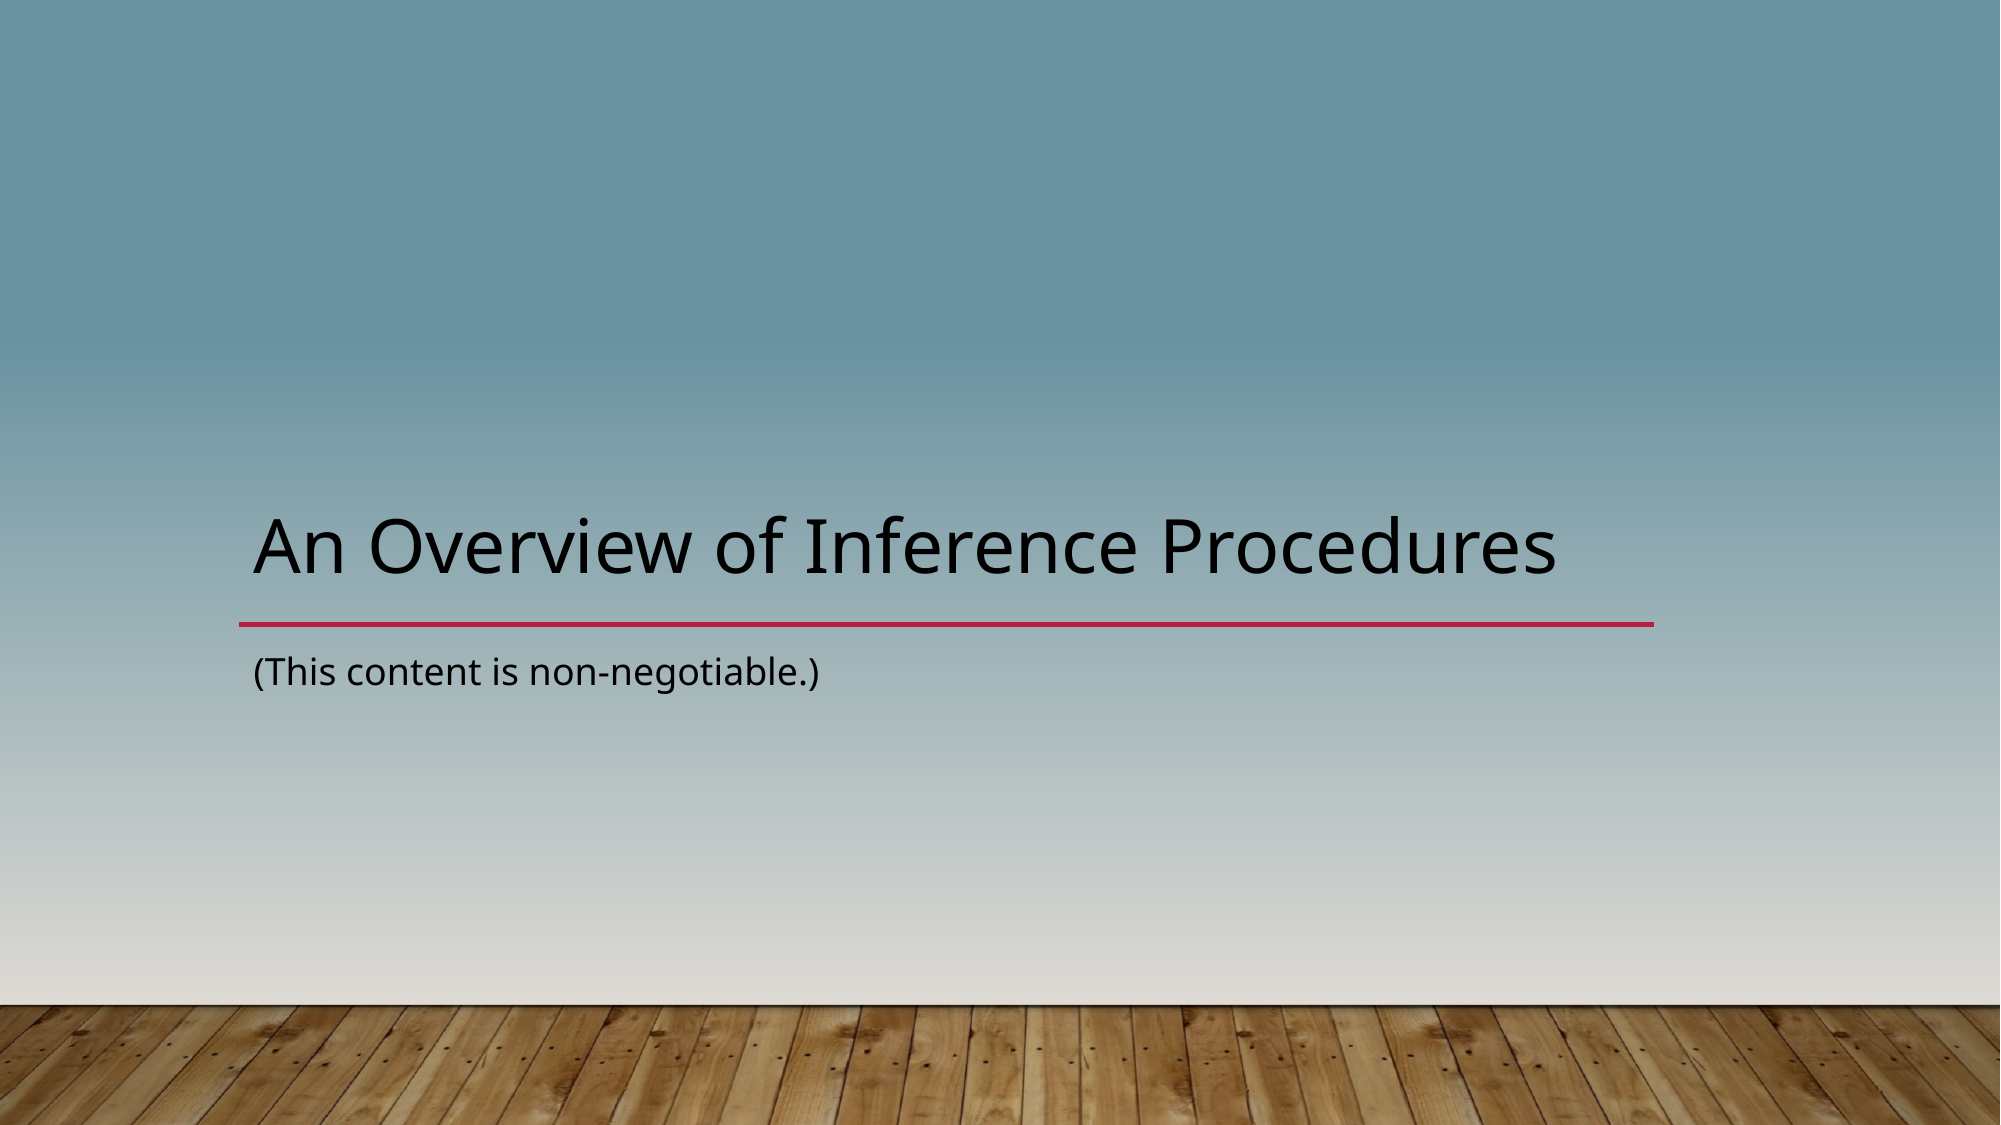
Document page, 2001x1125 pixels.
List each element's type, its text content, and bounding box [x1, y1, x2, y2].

list (This content is non-negotiable.) [238, 624, 1655, 791]
title An Overview of Inference Procedures [238, 288, 1657, 598]
picture [0, 1005, 2000, 1125]
